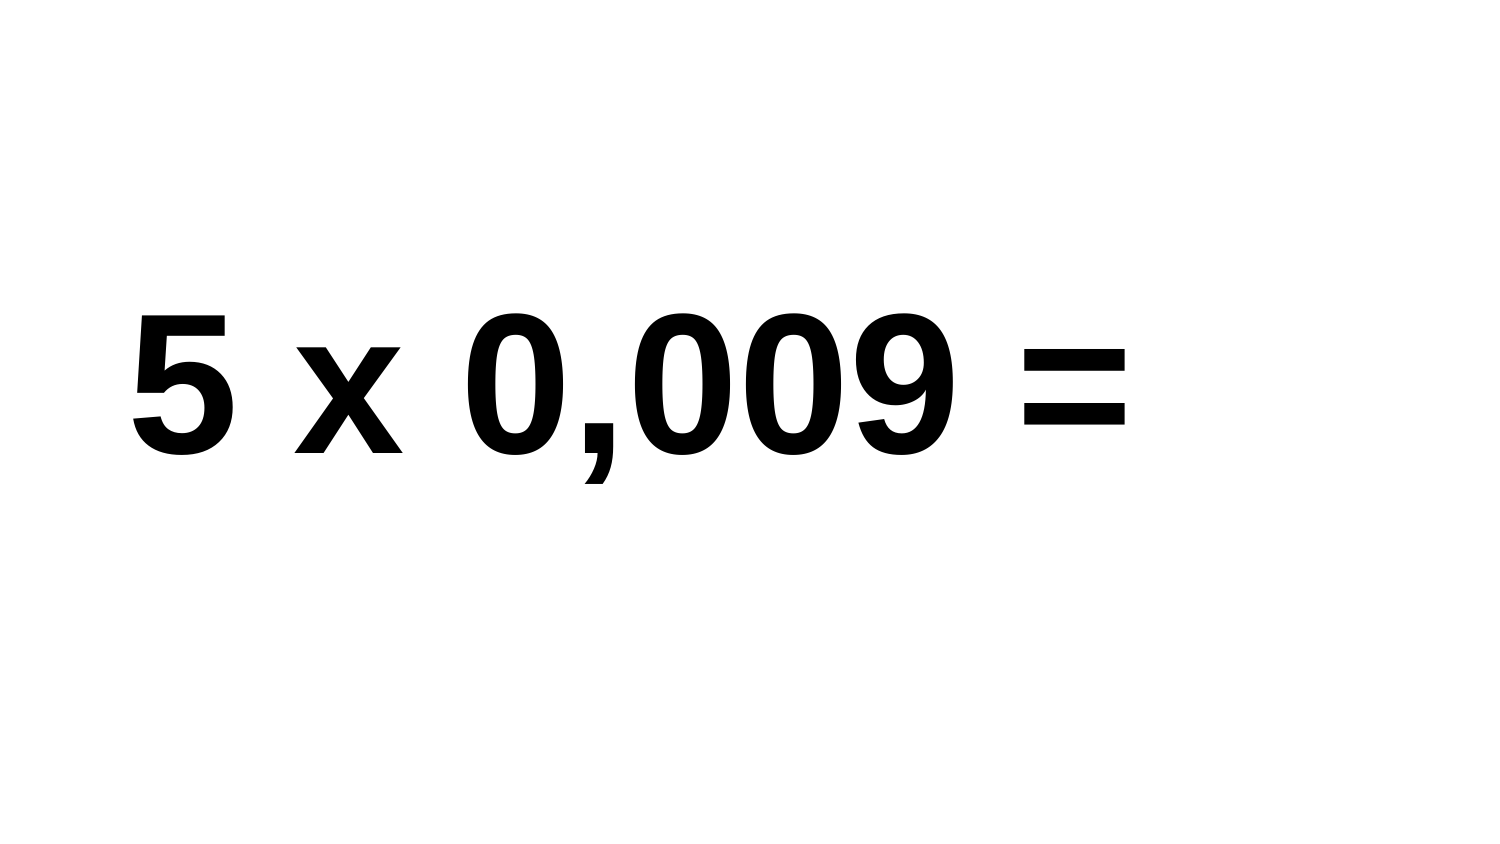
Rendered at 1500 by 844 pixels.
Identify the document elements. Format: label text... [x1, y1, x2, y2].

text_box 5 x 0,009 = [112, 318, 1388, 509]
